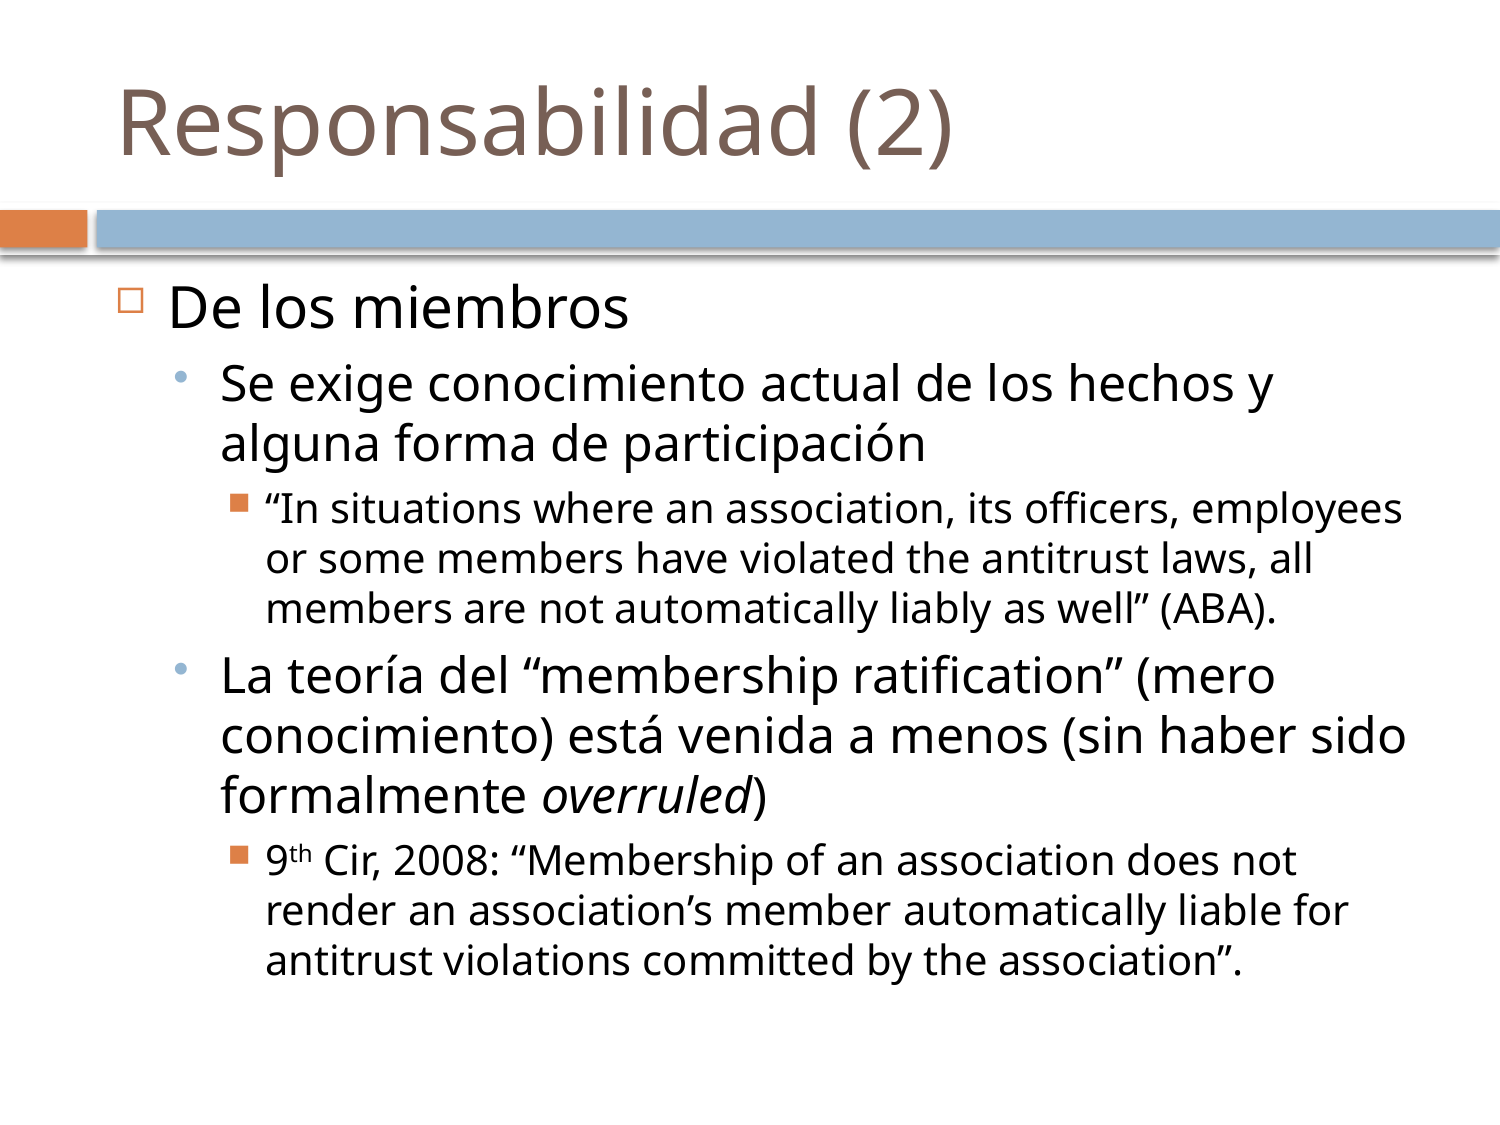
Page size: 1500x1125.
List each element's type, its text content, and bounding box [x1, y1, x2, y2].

list De los miembros Se exige conocimiento actual de los hechos y alguna forma de participación “In situations where an association, its officers, employees or some members have violated the antitrust laws, all members are not automatically liably as well” (ABA). La teoría del “membership ratification” (mero conocimiento) está venida a menos (sin haber sido formalmente overruled) 9th Cir, 2008: “Membership of an association does not render an association’s member automatically liable for antitrust violations committed by the association”. [100, 262, 1438, 1000]
title Responsabilidad (2) [100, 37, 1438, 200]
